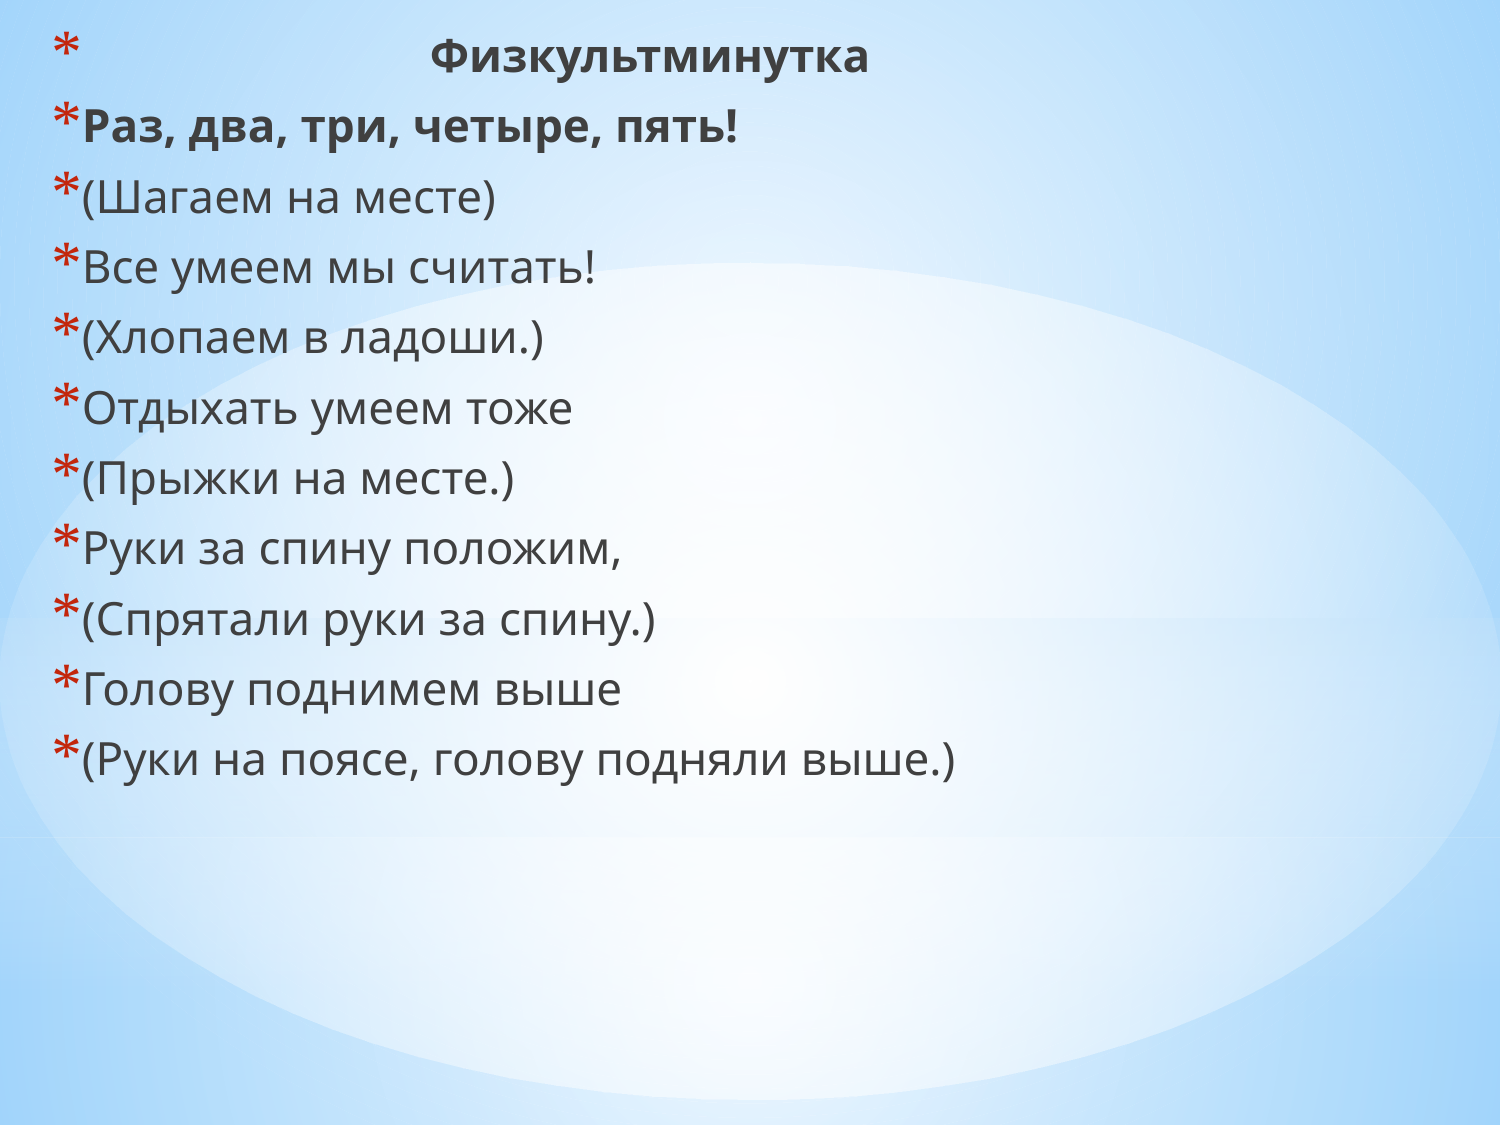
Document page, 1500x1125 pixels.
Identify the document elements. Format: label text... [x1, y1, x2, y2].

list Физкультминутка Раз, два, три, четыре, пять! (Шагаем на месте) Все умеем мы считать! (Хлопаем в ладоши.) Отдыхать умеем тоже (Прыжки на месте.) Руки за спину положим, (Спрятали руки за спину.) Голову поднимем выше (Руки на поясе, голову подняли выше.) [29, 19, 1459, 1047]
